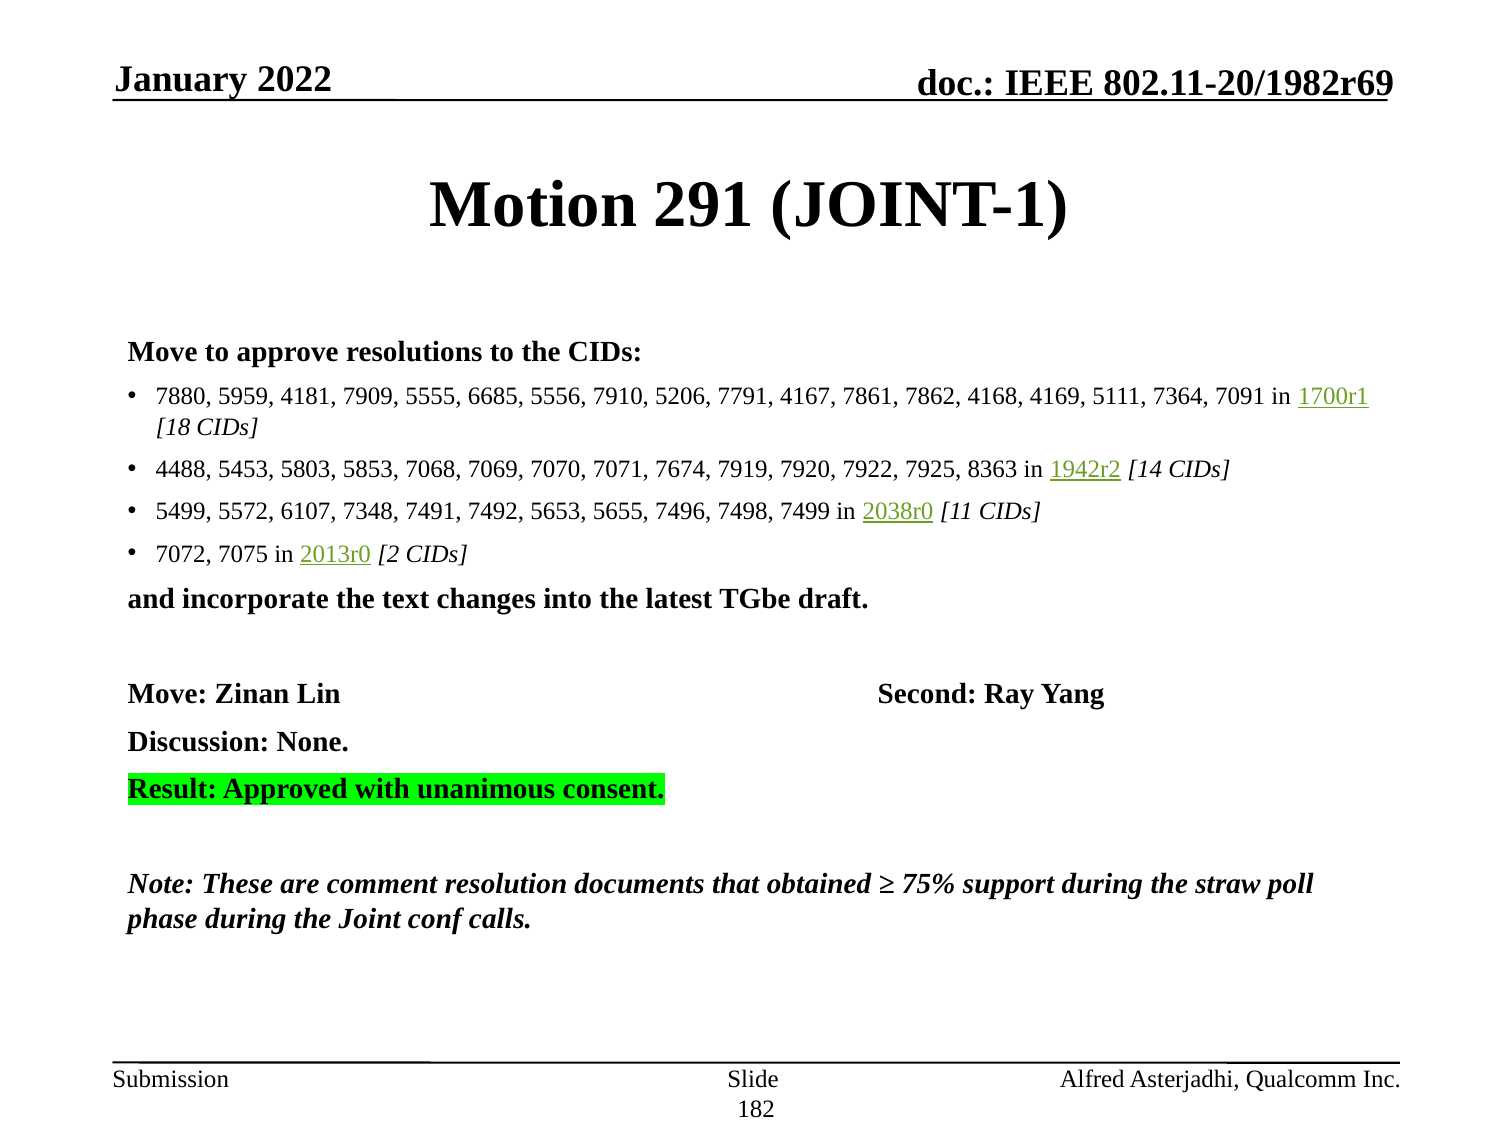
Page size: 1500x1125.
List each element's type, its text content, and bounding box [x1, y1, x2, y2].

title Motion 291 (JOINT-1) [112, 112, 1388, 288]
list Move to approve resolutions to the CIDs: 7880, 5959, 4181, 7909, 5555, 6685, 5556, 7910, 5206, 7791, 4167, 7861, 7862, 4168, 4169, 5111, 7364, 7091 in 1700r1 [18 CIDs] 4488, 5453, 5803, 5853, 7068, 7069, 7070, 7071, 7674, 7919, 7920, 7922, 7925, 8363 in 1942r2 [14 CIDs] 5499, 5572, 6107, 7348, 7491, 7492, 5653, 5655, 7496, 7498, 7499 in 2038r0 [11 CIDs] 7072, 7075 in 2013r0 [2 CIDs] and incorporate the text changes into the latest TGbe draft. Move: Zinan Lin Second: Ray Yang Discussion: None. Result: Approved with unanimous consent. Note: These are comment resolution documents that obtained ≥ 75% support during the straw poll phase during the Joint conf calls. [112, 324, 1388, 1063]
slide_number Slide 182 [712, 1061, 800, 1123]
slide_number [114, 54, 423, 100]
footer Alfred Asterjadhi, Qualcomm Inc. [878, 1061, 1402, 1093]
